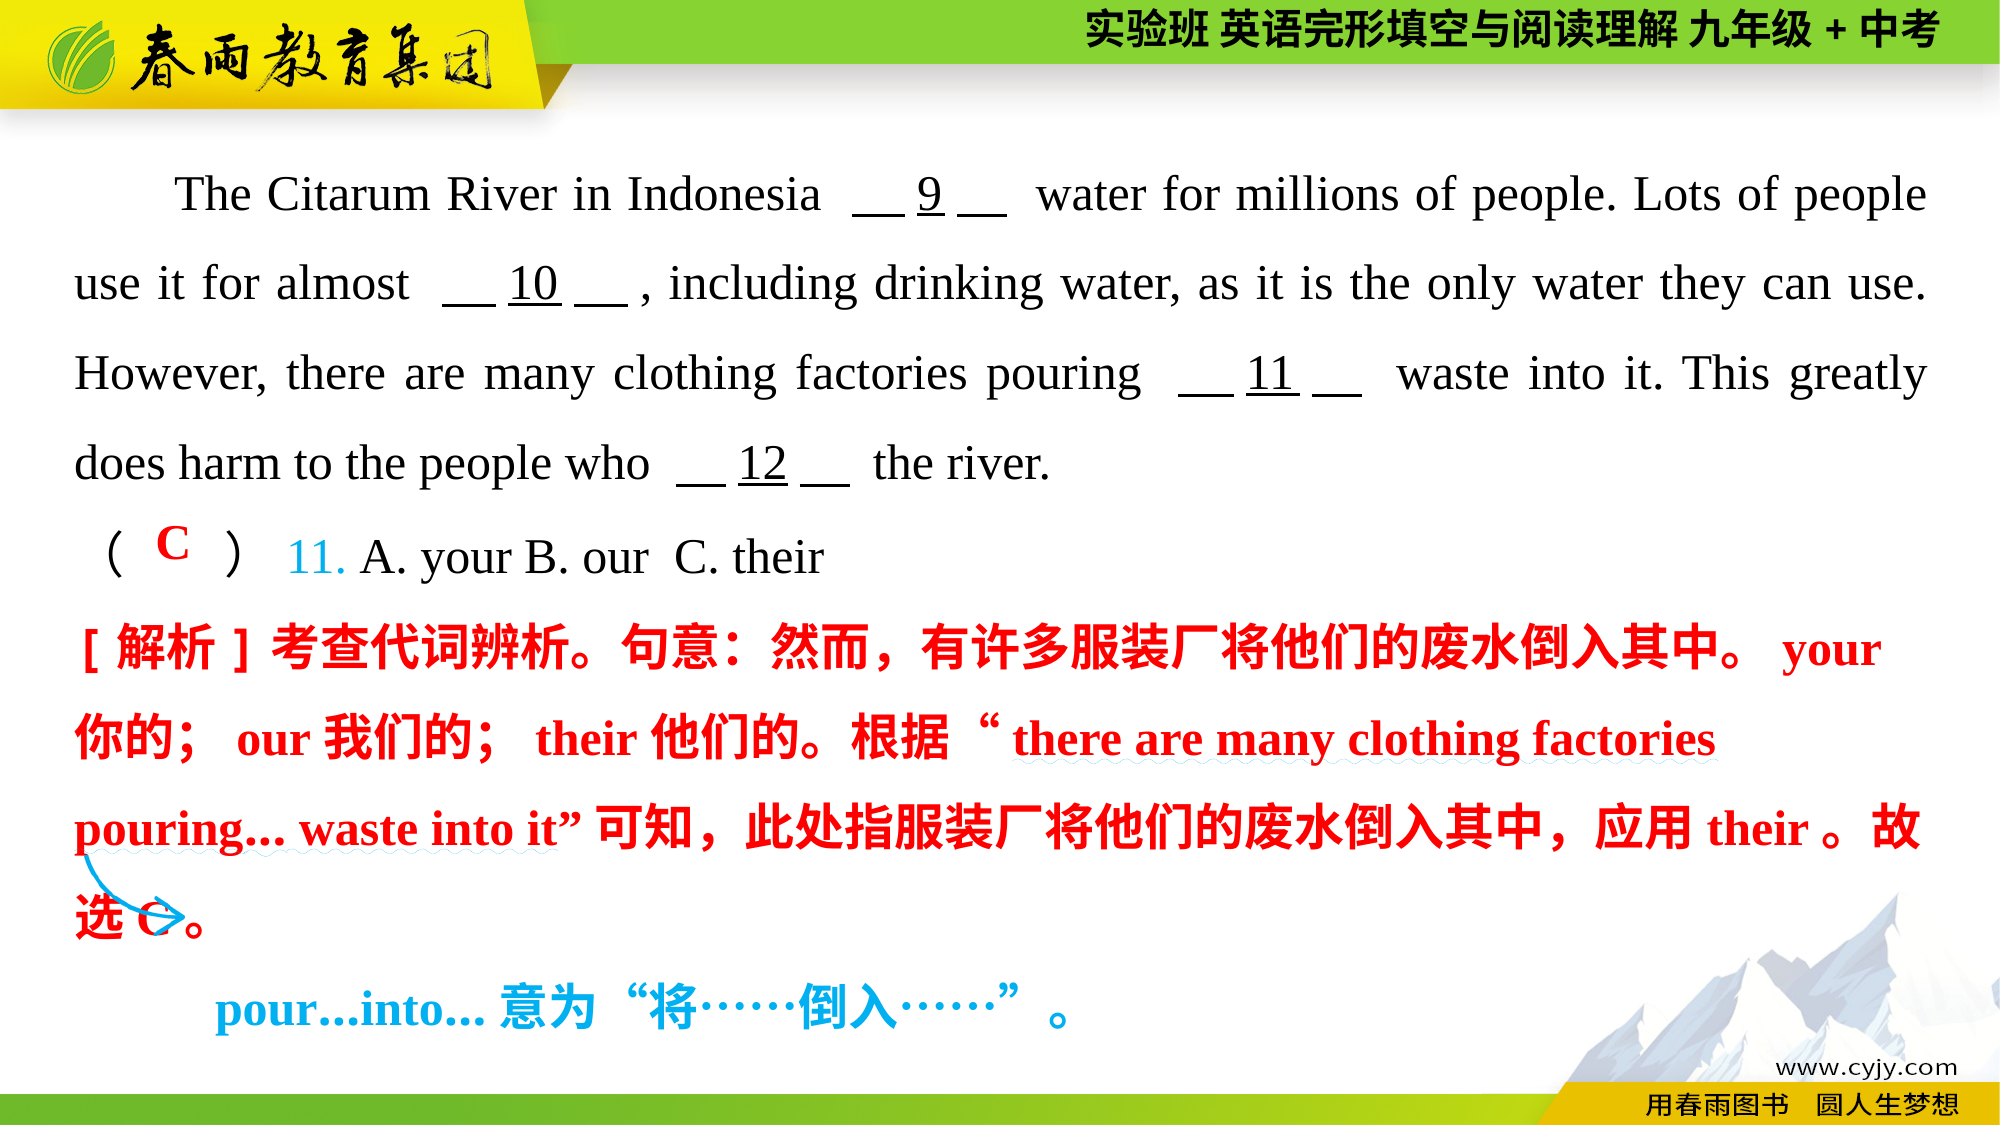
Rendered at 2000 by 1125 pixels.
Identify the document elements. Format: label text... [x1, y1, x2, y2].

list The Citarum River in Indonesia 9 water for millions of people. Lots of people use it for almost 10 , including drinking water, as it is the only water they can use. However, there are many clothing factories pouring 11 waste into it. This greatly does harm to the people who 12 the river. [59, 122, 1944, 501]
picture [0, 0, 2000, 1125]
text_box C [140, 502, 207, 578]
text_box （ ）11. A. your B. our C. their [59, 501, 1944, 591]
text_box [解析]考查代词辨析。句意：然而，有许多服装厂将他们的废水倒入其中。your你的；our我们的；their他们的。根据“there are many clothing factories pouring... waste into it”可知，此处指服装厂将他们的废水倒入其中，应用their。故选C。 pour...into...意为“将……倒入……”。 [59, 591, 1944, 1044]
